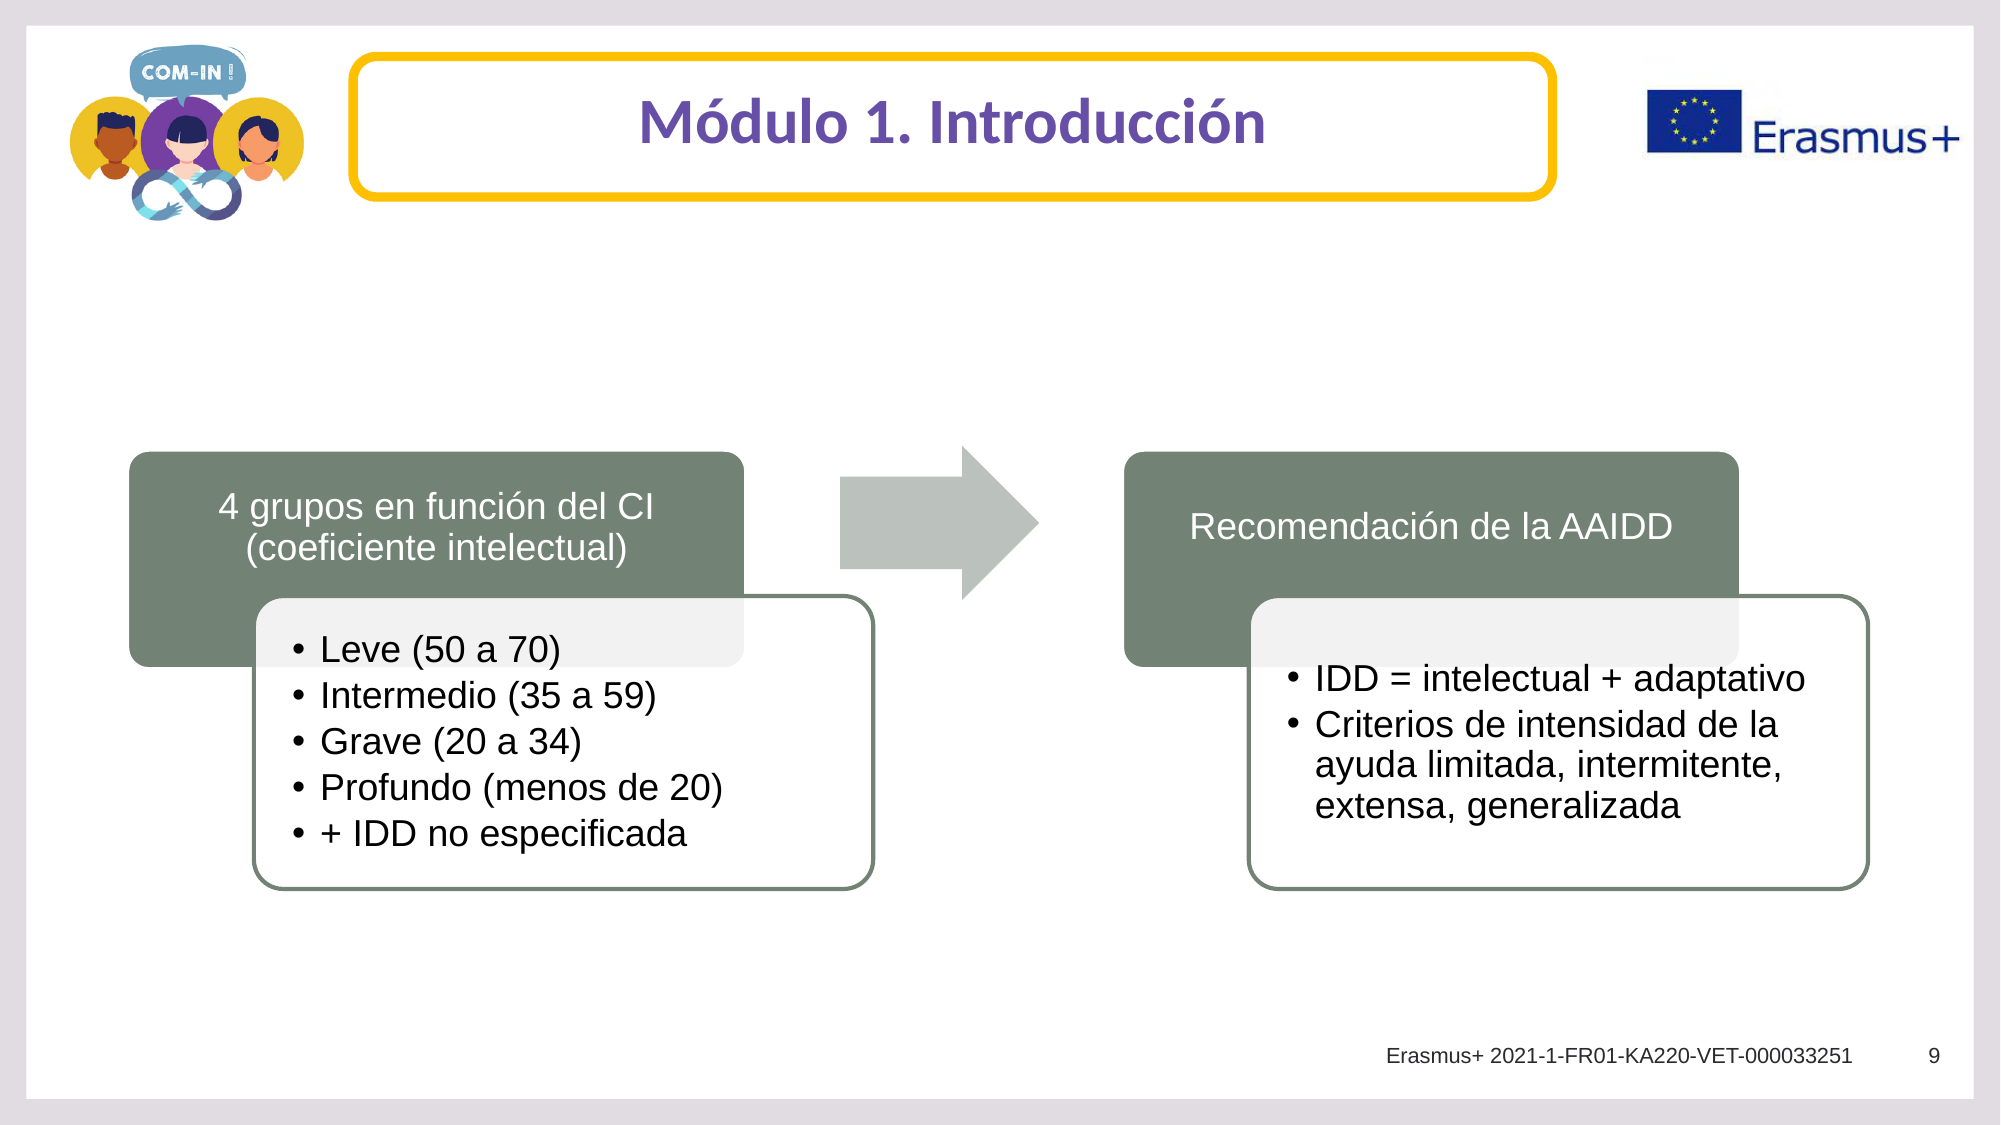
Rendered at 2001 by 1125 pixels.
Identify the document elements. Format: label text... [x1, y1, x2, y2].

slide_number 9 [1869, 1024, 1956, 1085]
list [1642, 55, 1970, 239]
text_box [125, 442, 1869, 896]
picture [66, 43, 308, 225]
footer Erasmus+ 2021-1-FR01-KA220-VET-000033251 [1194, 1024, 1869, 1085]
text_box Módulo 1. Introducción [353, 56, 1553, 198]
